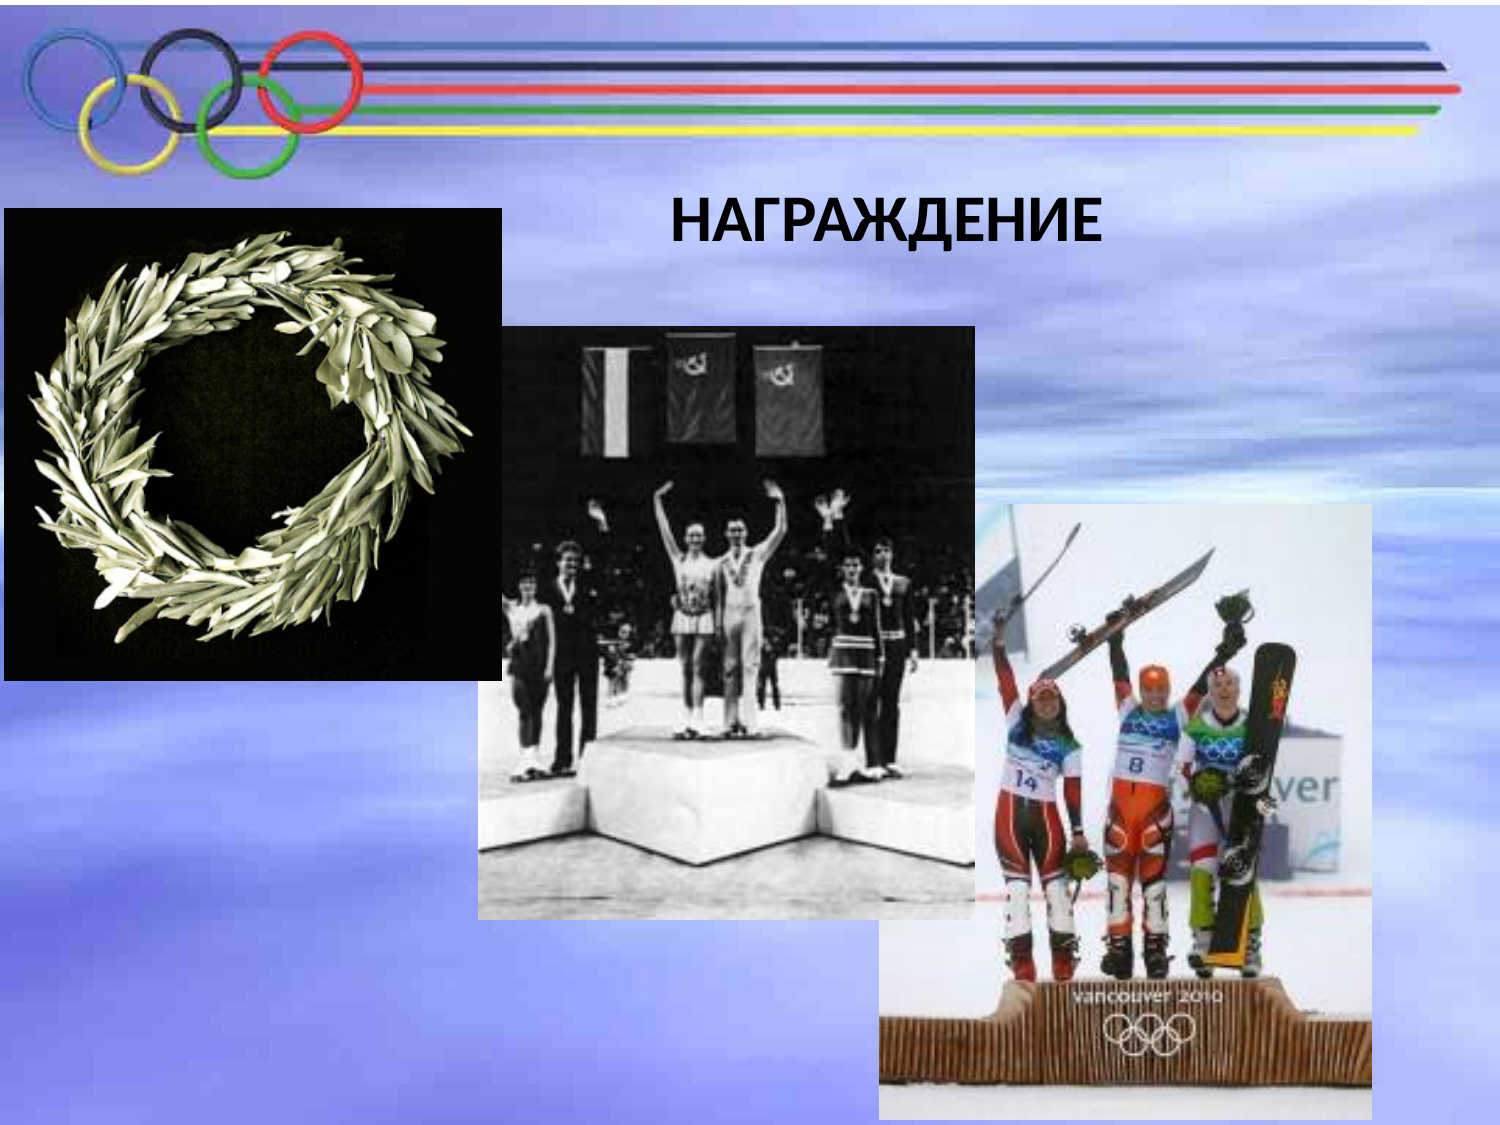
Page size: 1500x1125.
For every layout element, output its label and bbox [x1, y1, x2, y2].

list [0, 4, 1500, 1125]
picture [4, 207, 1372, 1120]
